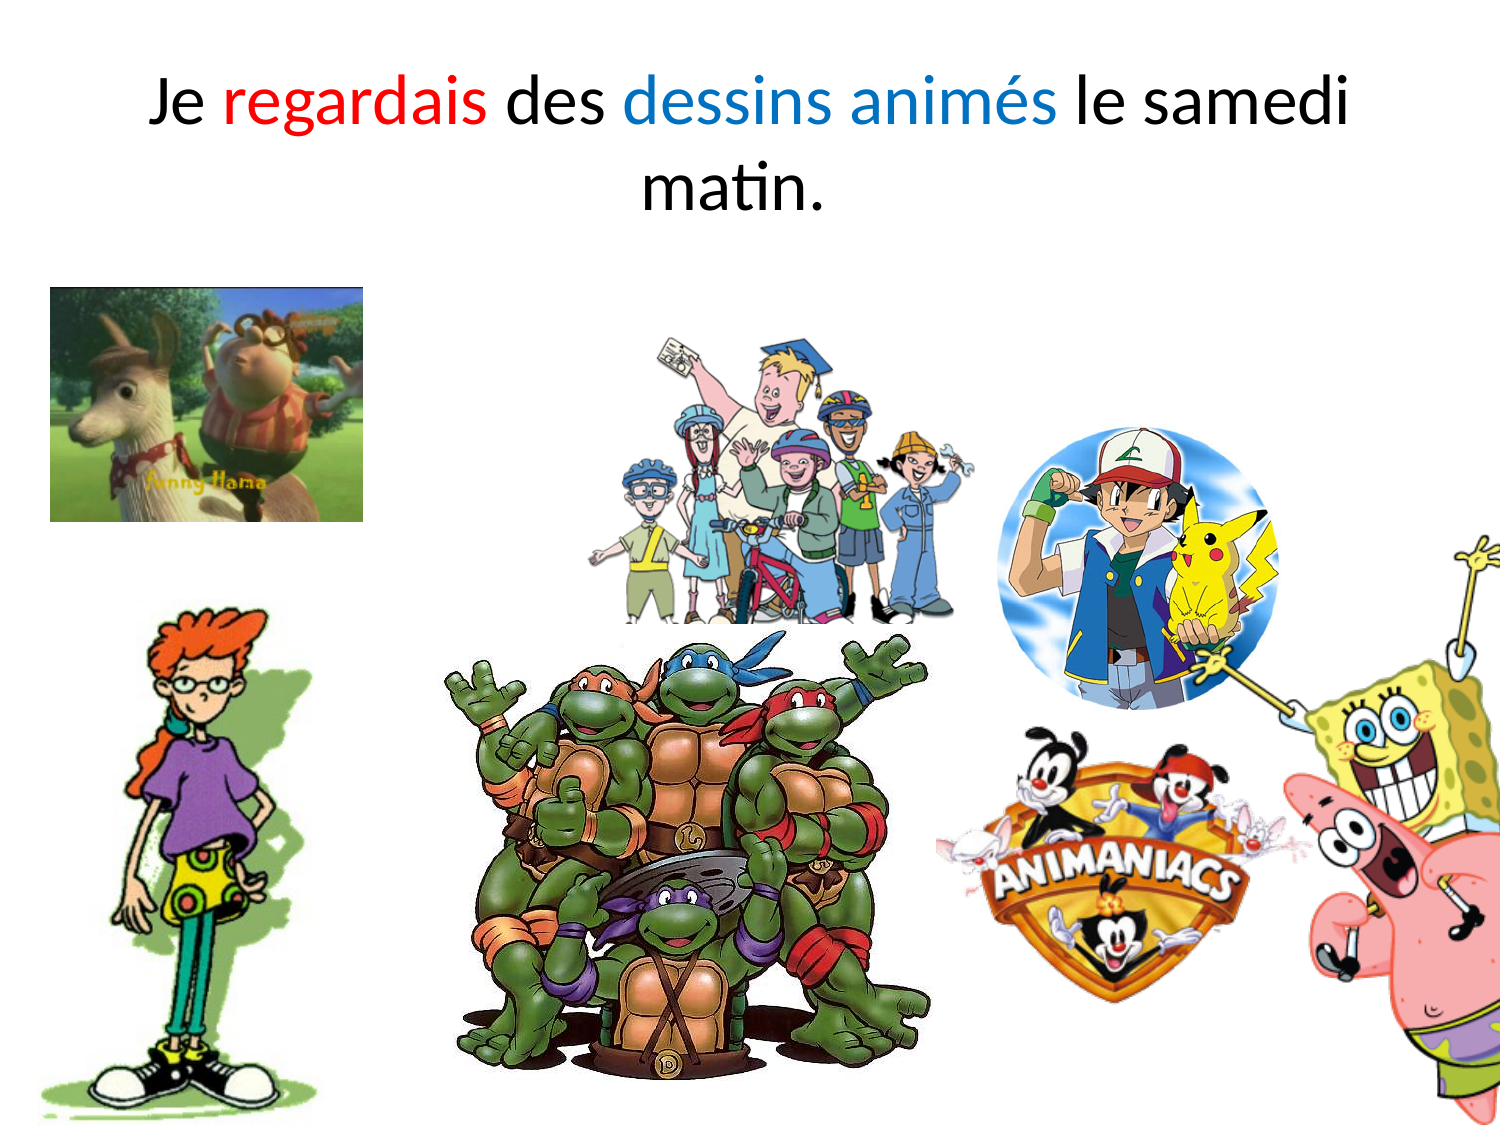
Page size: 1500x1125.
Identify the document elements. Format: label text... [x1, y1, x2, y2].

picture [437, 299, 1500, 1125]
title Je regardais des dessins animés le samedi matin. [75, 45, 1425, 233]
picture [37, 599, 326, 1125]
picture [49, 287, 363, 523]
